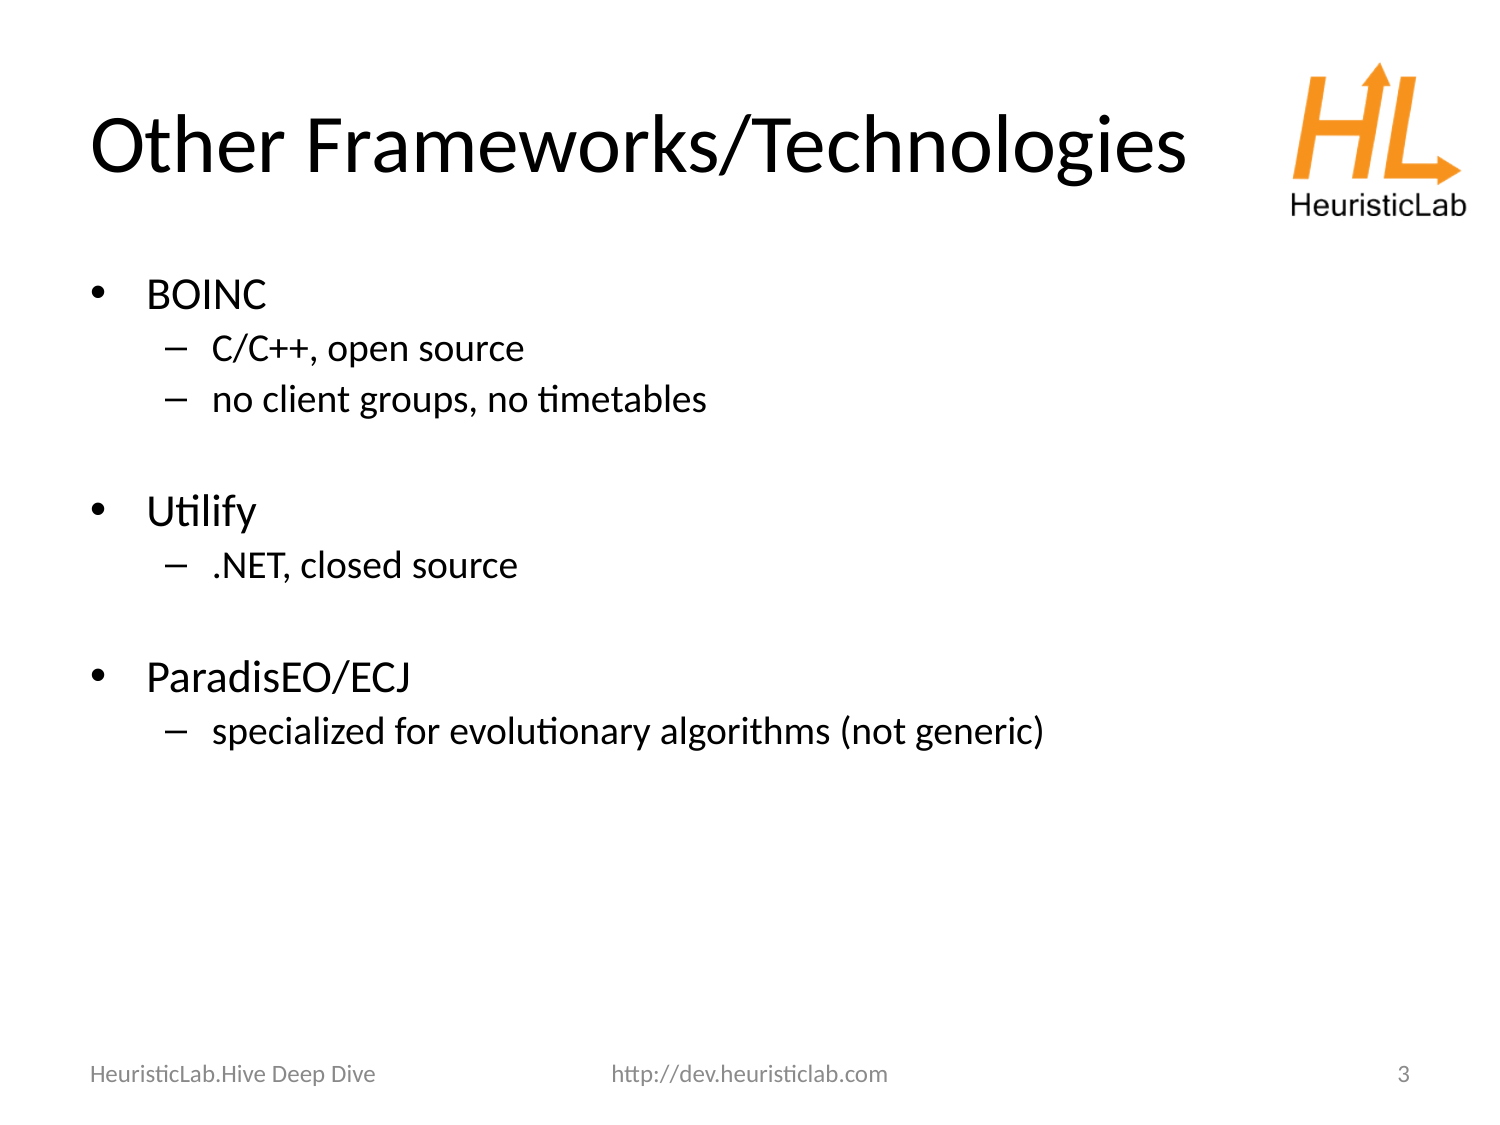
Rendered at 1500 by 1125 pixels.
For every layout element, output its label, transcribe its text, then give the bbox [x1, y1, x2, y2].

footer http://dev.heuristiclab.com [512, 1042, 988, 1103]
picture [1281, 27, 1474, 244]
list BOINC C/C++, open source no client groups, no timetables Utilify .NET, closed source ParadisEO/ECJ specialized for evolutionary algorithms (not generic) [74, 262, 1426, 1006]
slide_number 3 [1074, 1042, 1425, 1103]
slide_number HeuristicLab.Hive Deep Dive [75, 1042, 425, 1103]
title Other Frameworks/Technologies [74, 44, 1282, 233]
